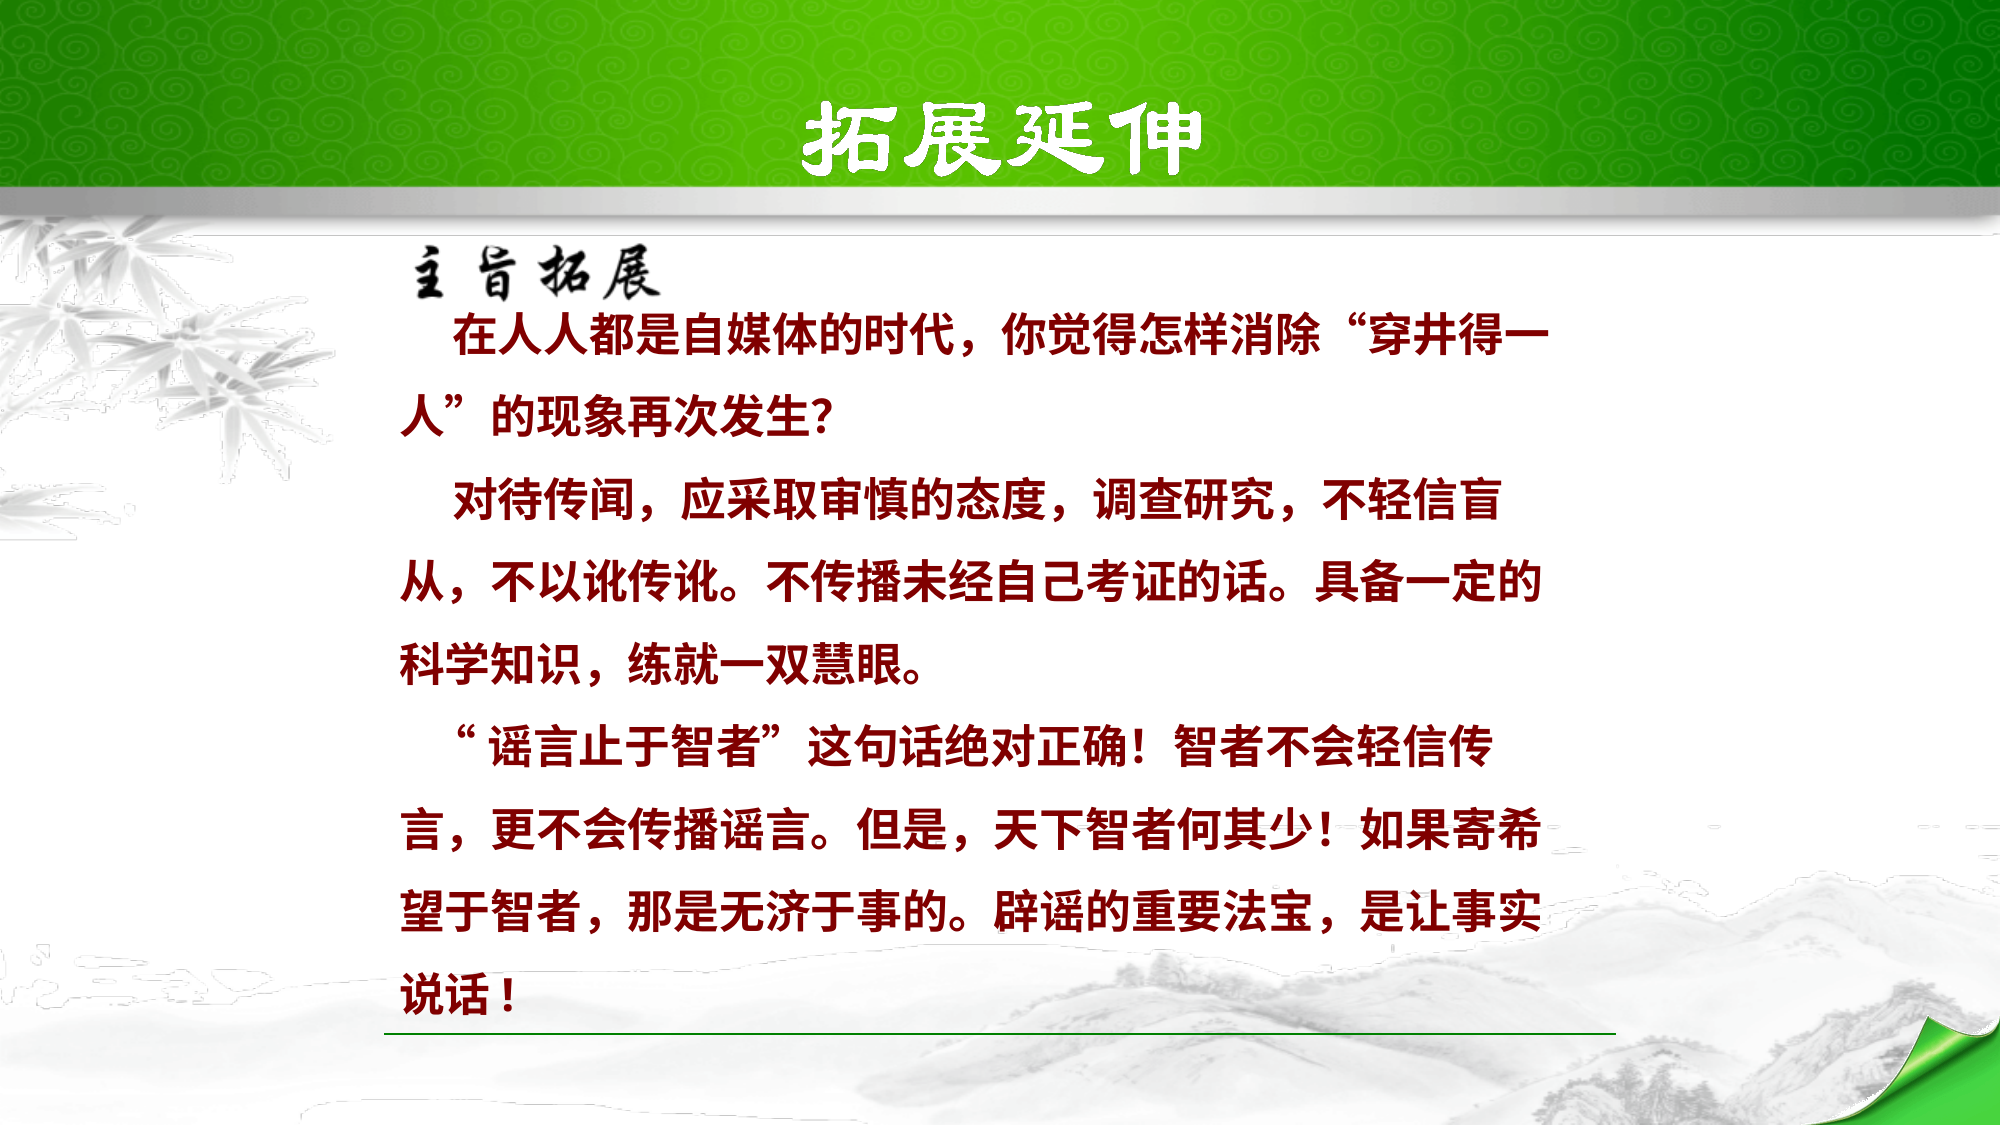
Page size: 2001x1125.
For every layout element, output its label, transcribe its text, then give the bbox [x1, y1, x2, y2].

picture [0, 0, 2000, 570]
picture [0, 779, 2000, 1125]
text_box 在人人都是自媒体的时代，你觉得怎样消除“穿井得一人”的现象再次发生？ 对待传闻，应采取审慎的态度，调查研究，不轻信盲从，不以讹传讹。不传播未经自己考证的话。具备一定的科学知识，练就一双慧眼。 “谣言止于智者”这句话绝对正确！智者不会轻信传言，更不会传播谣言。但是，天下智者何其少！如果寄希望于智者，那是无济于事的。辟谣的重要法宝，是让事实说话! [384, 581, 1600, 776]
